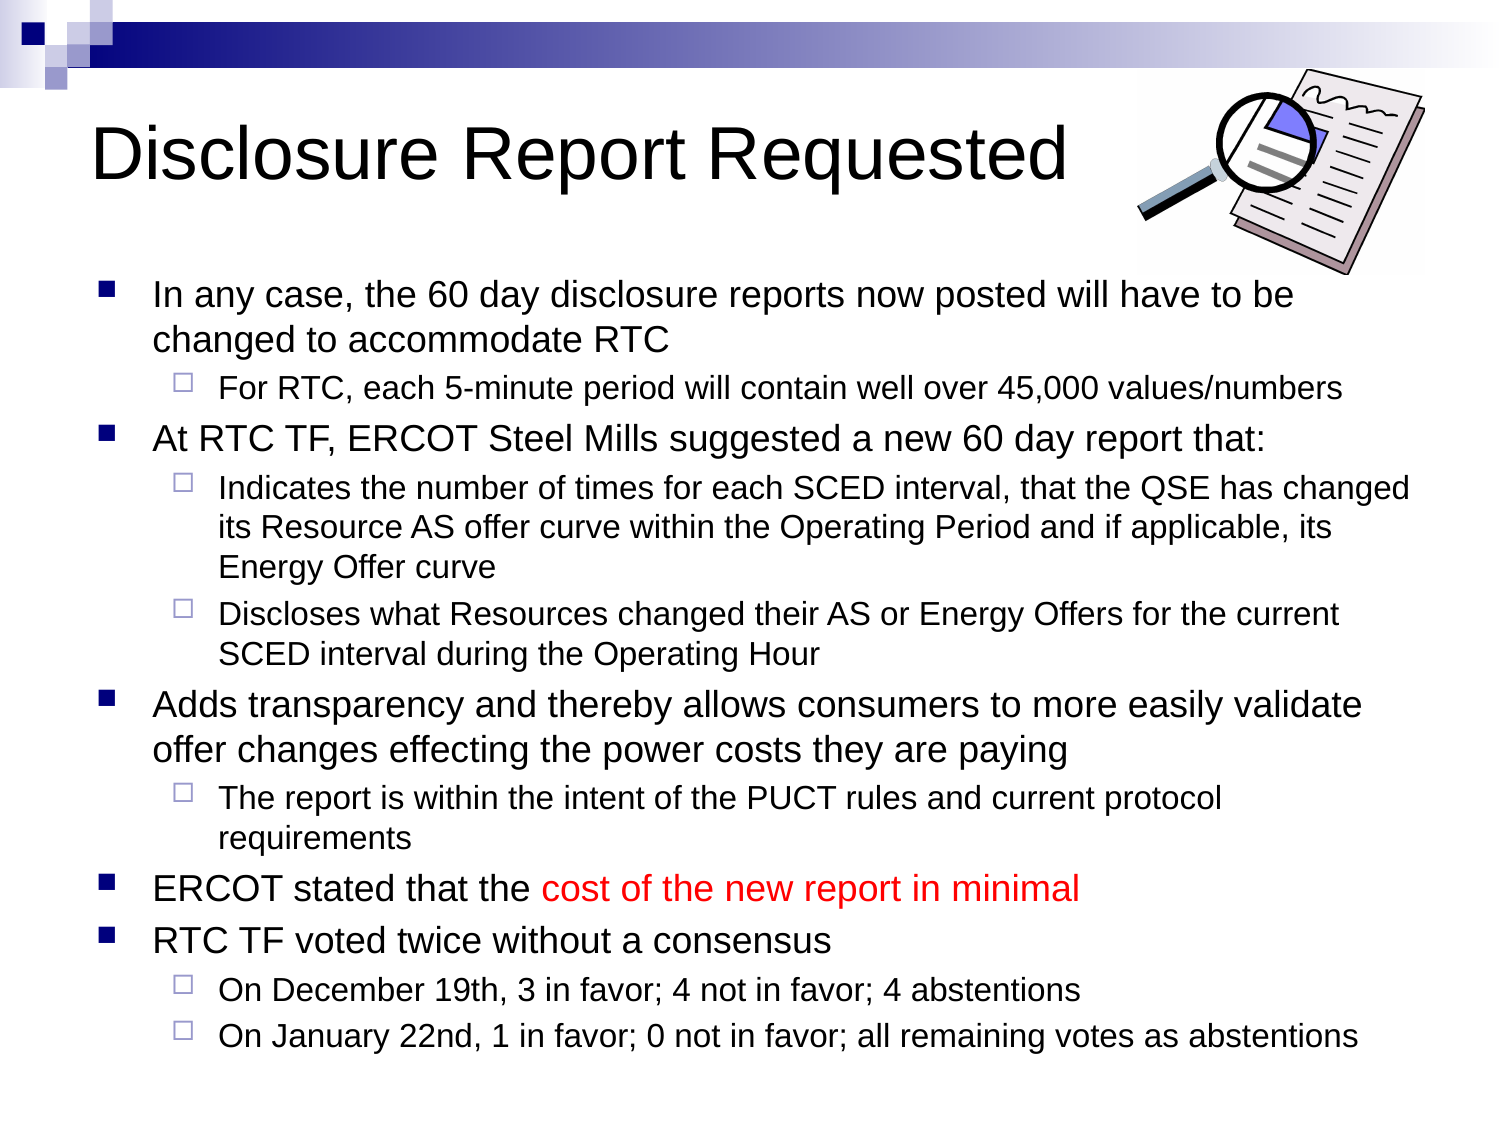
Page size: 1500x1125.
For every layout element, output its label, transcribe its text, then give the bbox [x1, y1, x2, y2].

list In any case, the 60 day disclosure reports now posted will have to be changed to accommodate RTC For RTC, each 5-minute period will contain well over 45,000 values/numbers At RTC TF, ERCOT Steel Mills suggested a new 60 day report that: Indicates the number of times for each SCED interval, that the QSE has changed its Resource AS offer curve within the Operating Period and if applicable, its Energy Offer curve Discloses what Resources changed their AS or Energy Offers for the current SCED interval during the Operating Hour Adds transparency and thereby allows consumers to more easily validate offer changes effecting the power costs they are paying The report is within the intent of the PUCT rules and current protocol requirements ERCOT stated that the cost of the new report in minimal RTC TF voted twice without a consensus On December 19th, 3 in favor; 4 not in favor; 4 abstentions On January 22nd, 1 in favor; 0 not in favor; all remaining votes as abstentions [81, 262, 1438, 1088]
title Disclosure Report Requested [75, 75, 1132, 225]
picture [1137, 69, 1426, 276]
